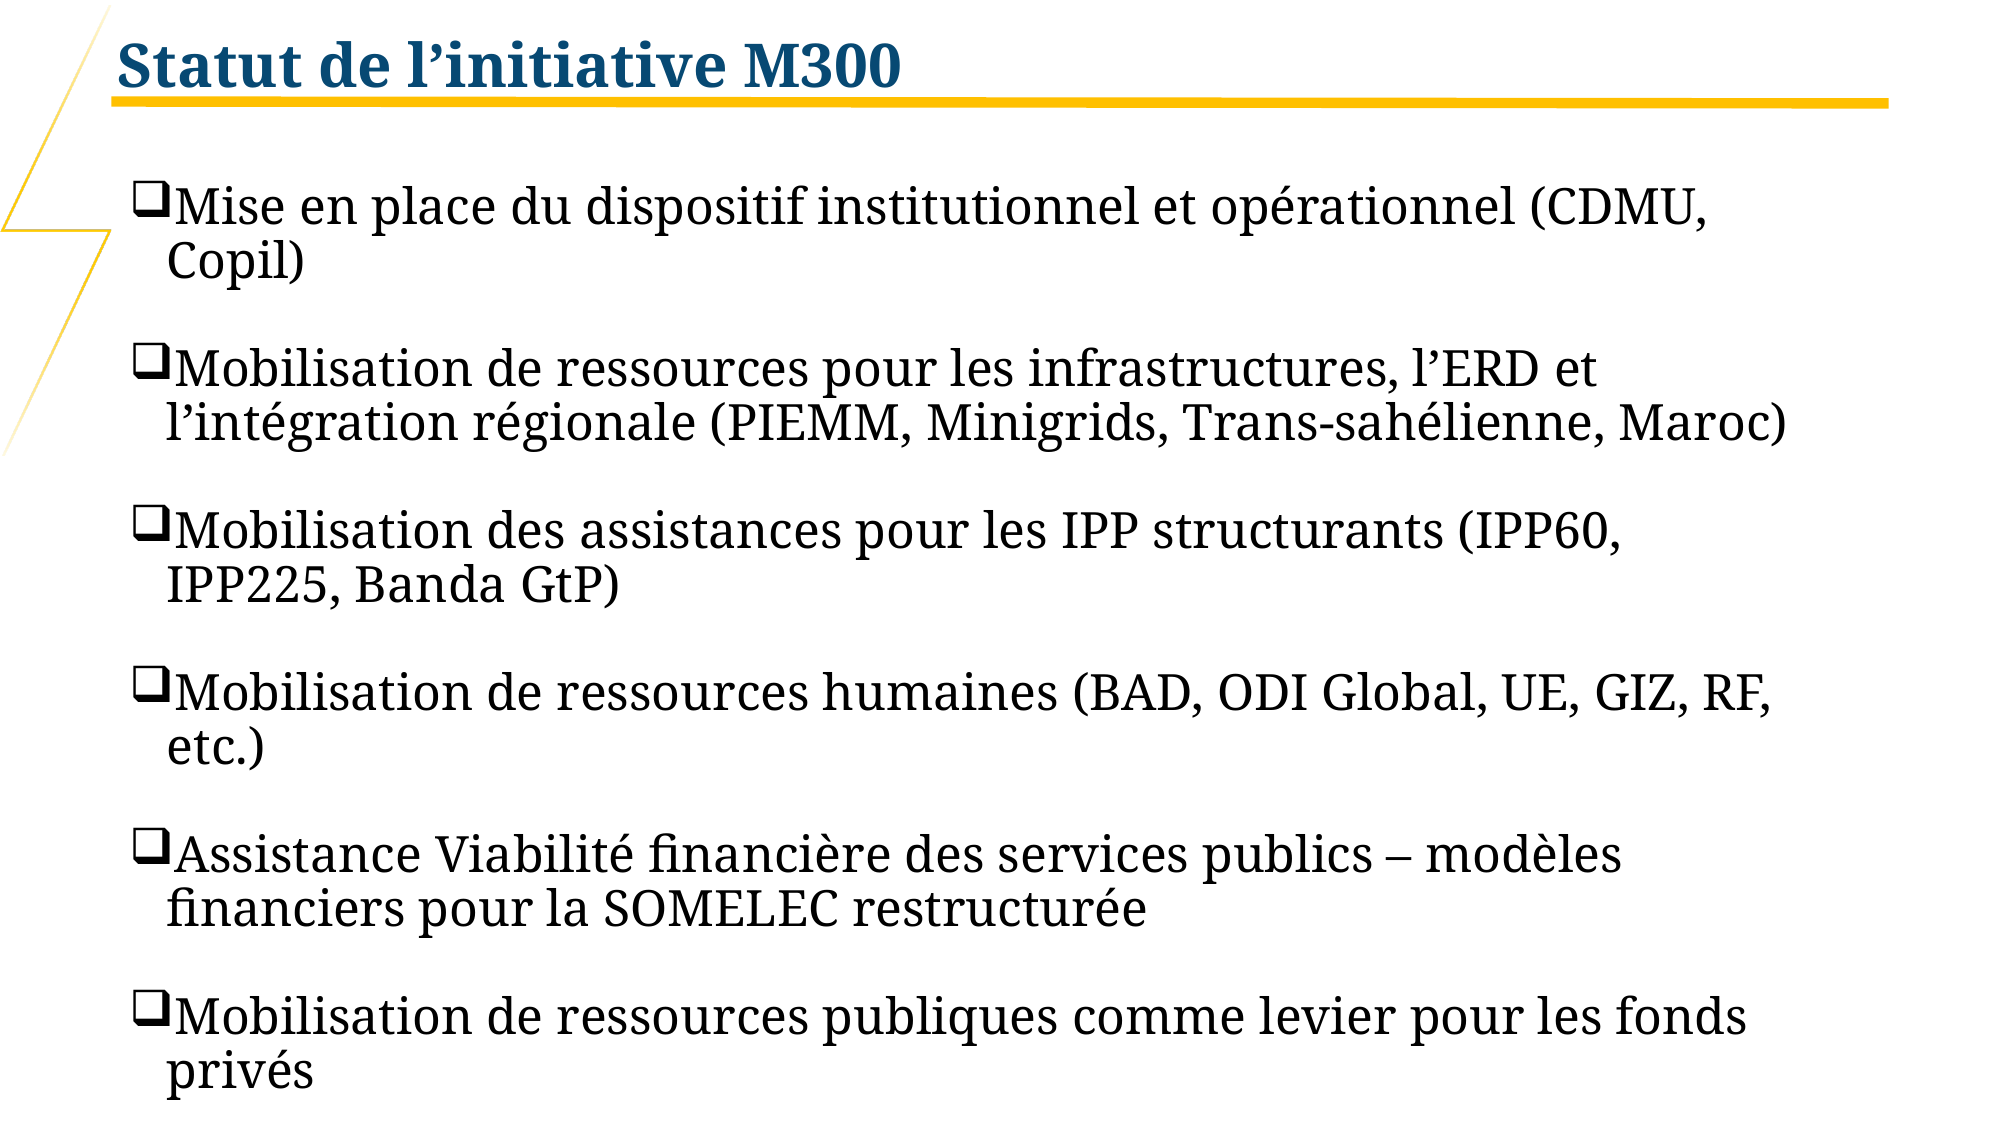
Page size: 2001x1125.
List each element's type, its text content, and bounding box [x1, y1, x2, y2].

title Statut de l’initiative M300 [102, 15, 1889, 116]
picture [0, 5, 112, 456]
list Mise en place du dispositif institutionnel et opérationnel (CDMU, Copil) Mobilisation de ressources pour les infrastructures, l’ERD et l’intégration régionale (PIEMM, Minigrids, Trans-sahélienne, Maroc) Mobilisation des assistances pour les IPP structurants (IPP60, IPP225, Banda GtP) Mobilisation de ressources humaines (BAD, ODI Global, UE, GIZ, RF, etc.) Assistance Viabilité financière des services publics – modèles financiers pour la SOMELEC restructurée Mobilisation de ressources publiques comme levier pour les fonds privés [114, 173, 1808, 1068]
